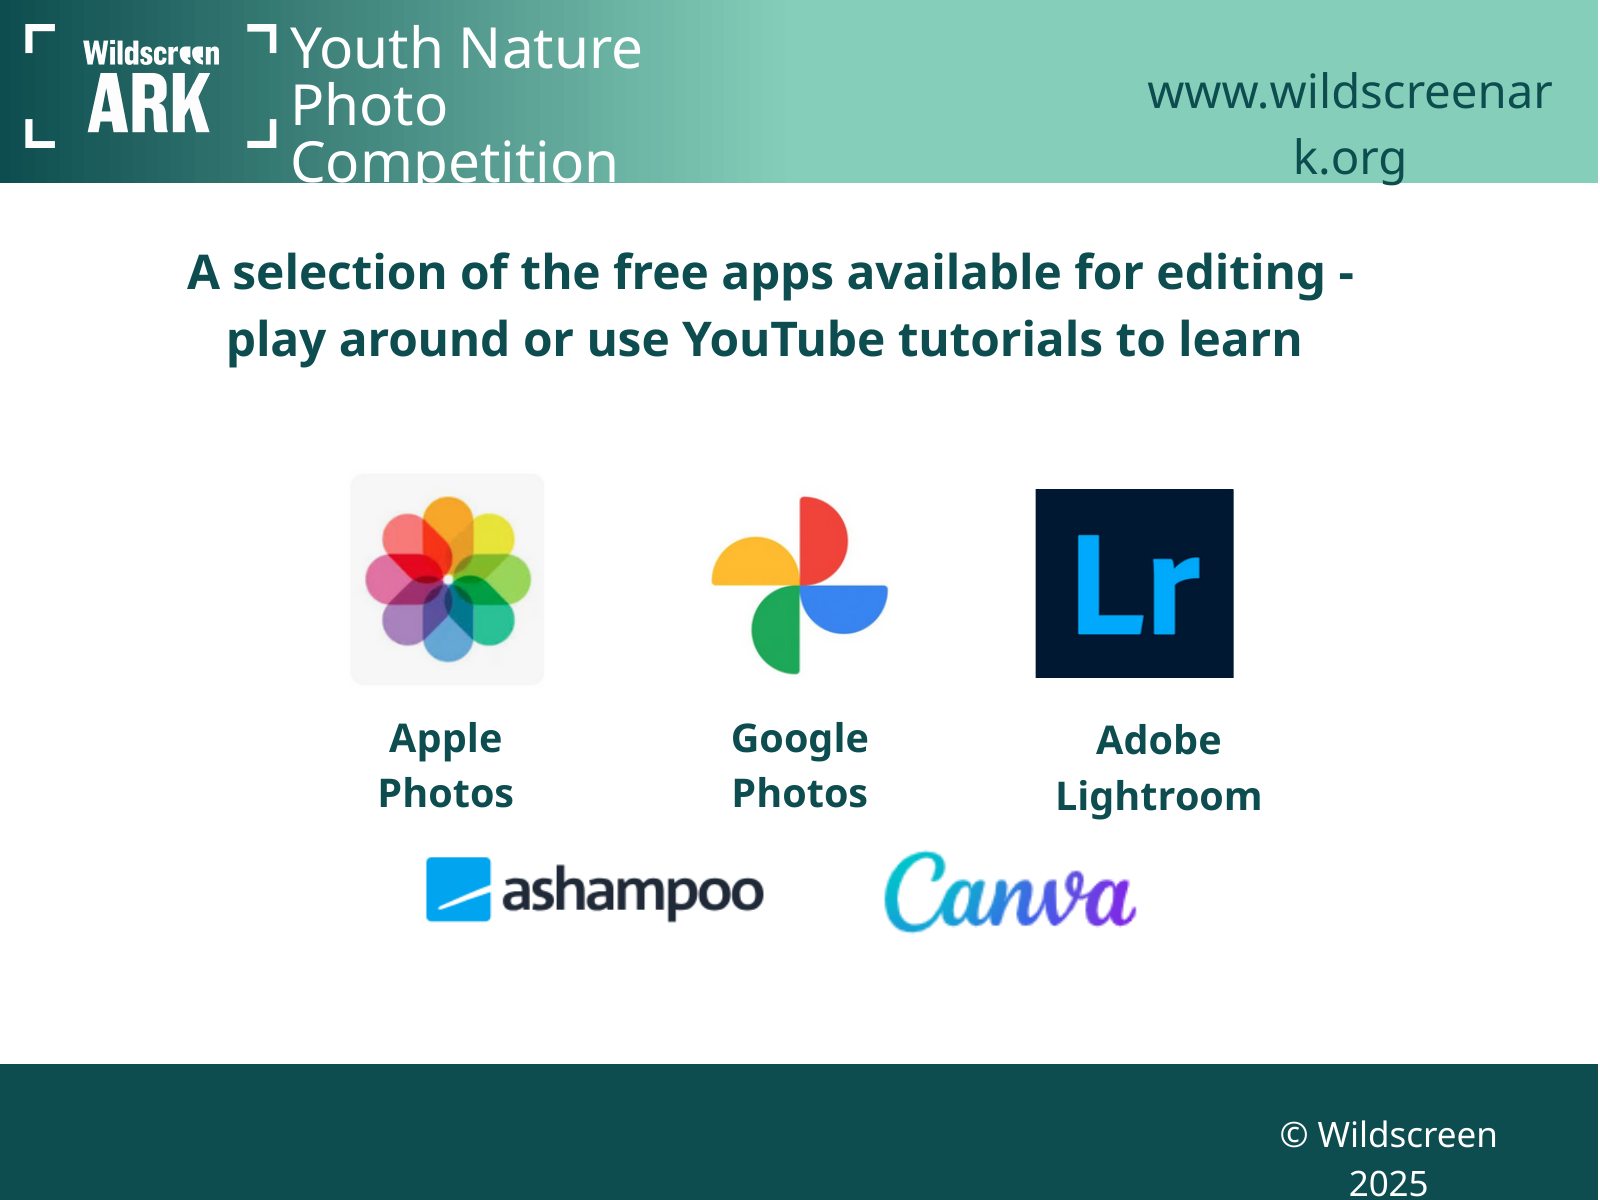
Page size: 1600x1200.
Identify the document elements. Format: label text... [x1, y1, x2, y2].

text_box Apple Photos [323, 704, 569, 816]
text_box [347, 469, 545, 689]
text_box [709, 480, 891, 678]
text_box [854, 796, 1172, 987]
text_box Google Photos [667, 704, 932, 816]
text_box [0, 1063, 1599, 1200]
text_box [1035, 489, 1234, 678]
text_box [404, 822, 799, 961]
text_box A selection of the free apps available for editing - play around or use YouTube tutorials to learn [134, 232, 1408, 367]
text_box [0, 0, 1599, 184]
text_box Adobe Lightroom [997, 706, 1321, 819]
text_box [25, 23, 658, 149]
